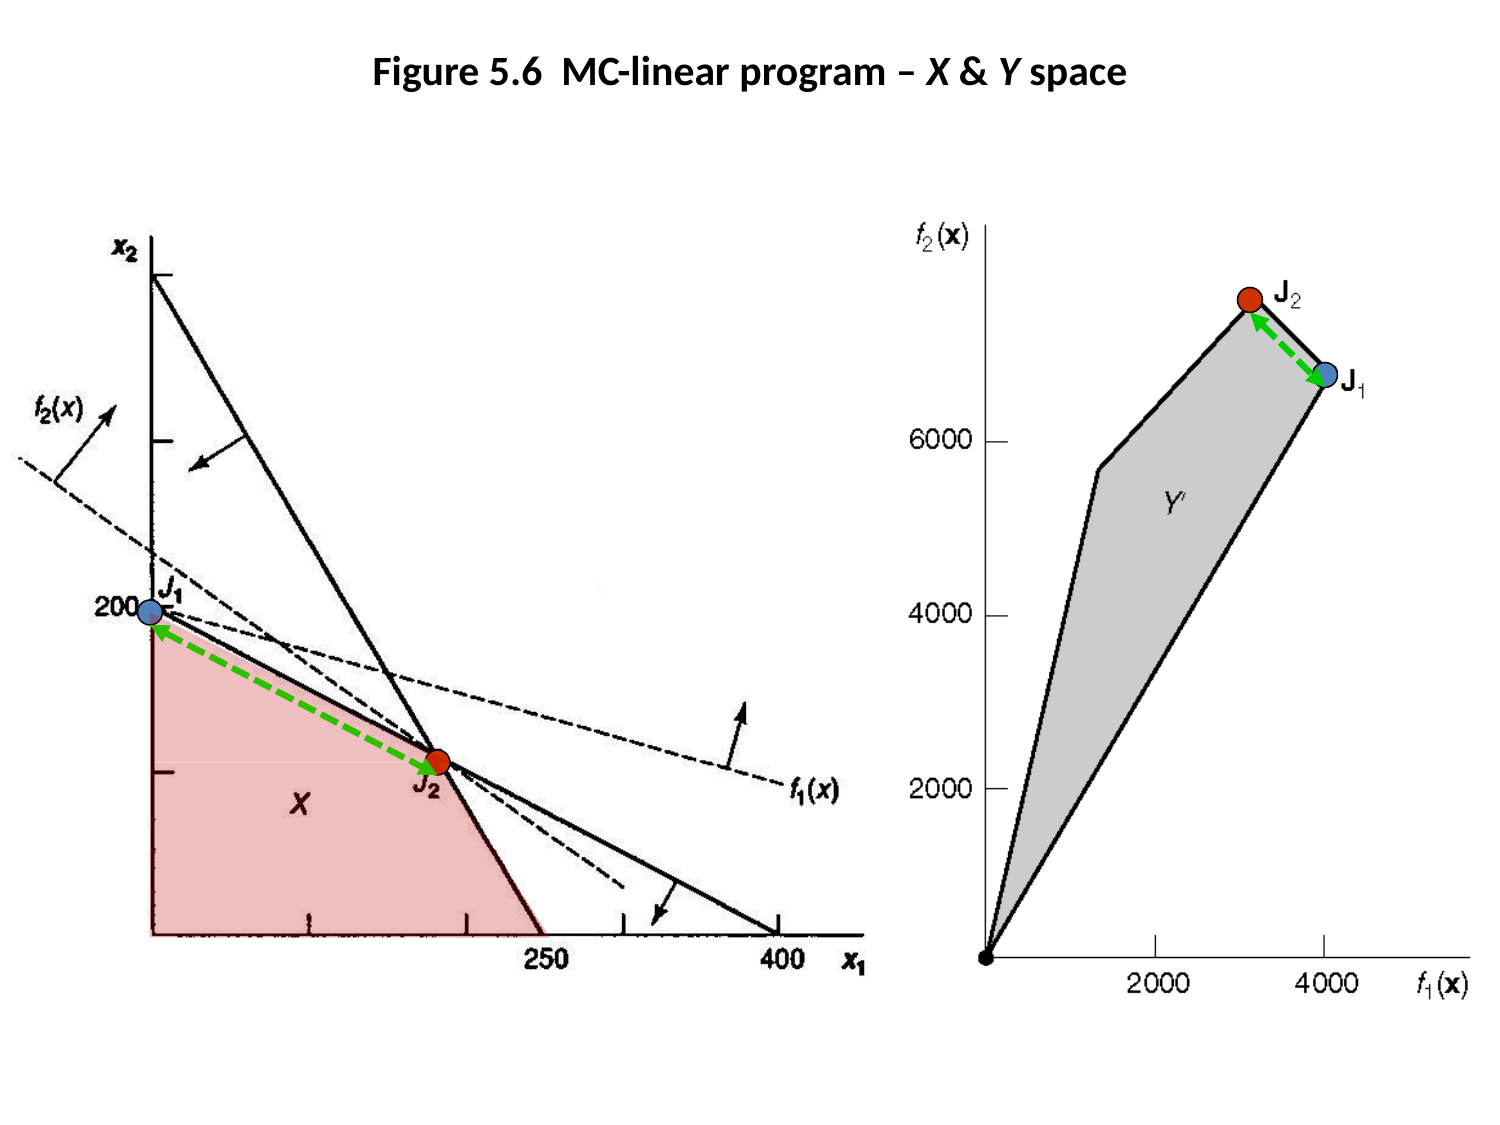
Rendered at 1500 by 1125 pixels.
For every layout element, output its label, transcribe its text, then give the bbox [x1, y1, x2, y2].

title Figure 5.6 MC-linear program – X & Y space [75, 0, 1425, 138]
picture [0, 199, 1500, 1006]
